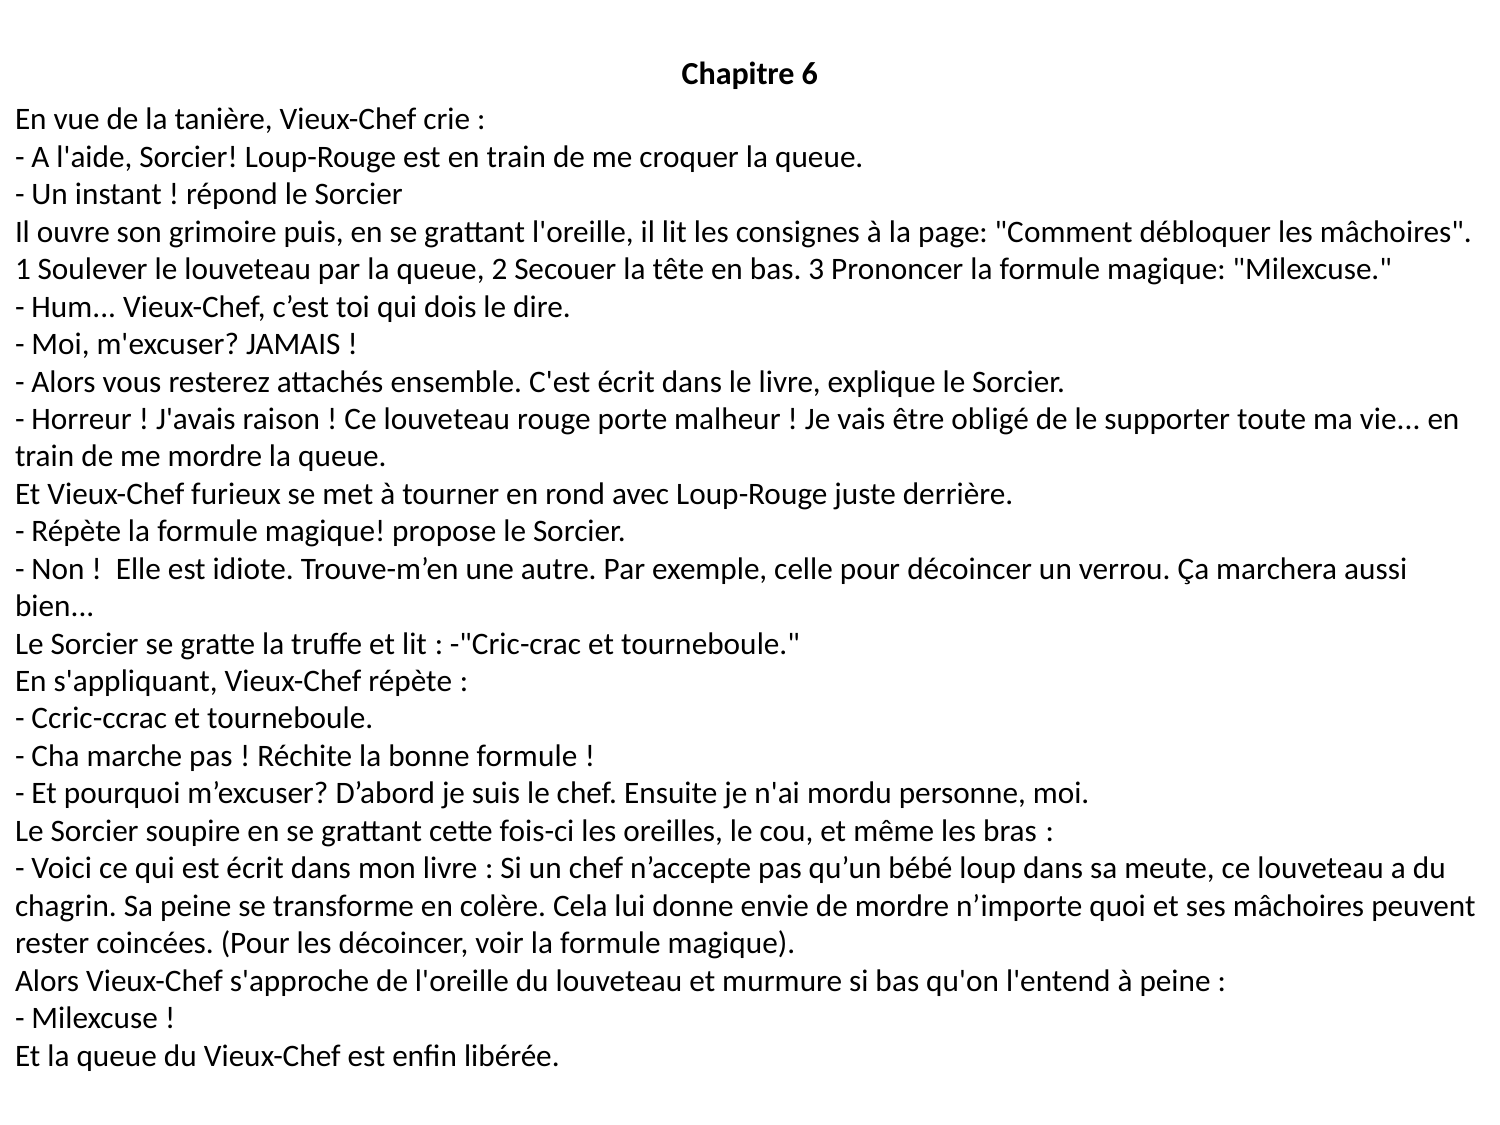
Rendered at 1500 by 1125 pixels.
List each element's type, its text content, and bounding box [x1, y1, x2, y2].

title Chapitre 6 [75, 45, 1425, 91]
list En vue de la tanière, Vieux-Chef crie : - A l'aide, Sorcier! Loup-Rouge est en train de me croquer la queue. - Un instant ! répond le Sorcier Il ouvre son grimoire puis, en se grattant l'oreille, il lit les consignes à la page: "Comment débloquer les mâchoires". 1 Soulever le louveteau par la queue, 2 Secouer la tête en bas. 3 Prononcer la formule magique: "Milexcuse." - Hum... Vieux-Chef, c’est toi qui dois le dire. - Moi, m'excuser? JAMAIS ! - Alors vous resterez attachés ensemble. C'est écrit dans le livre, explique le Sorcier. - Horreur ! J'avais raison ! Ce louveteau rouge porte malheur ! Je vais être obligé de le supporter toute ma vie... en train de me mordre la queue. Et Vieux-Chef furieux se met à tourner en rond avec Loup-Rouge juste derrière. - Répète la formule magique! propose le Sorcier. - Non ! Elle est idiote. Trouve-m’en une autre. Par exemple, celle pour décoincer un verrou. Ça marchera aussi bien... Le Sorcier se gratte la truffe et lit : -"Cric-crac et tourneboule." En s'appliquant, Vieux-Chef répète : - Ccric-ccrac et tourneboule. - Cha marche pas ! Réchite la bonne formule ! - Et pourquoi m’excuser? D’abord je suis le chef. Ensuite je n'ai mordu personne, moi. Le Sorcier soupire en se grattant cette fois-ci les oreilles, le cou, et même les bras : - Voici ce qui est écrit dans mon livre : Si un chef n’accepte pas qu’un bébé loup dans sa meute, ce louveteau a du chagrin. Sa peine se transforme en colère. Cela lui donne envie de mordre n’importe quoi et ses mâchoires peuvent rester coincées. (Pour les décoincer, voir la formule magique). Alors Vieux-Chef s'approche de l'oreille du louveteau et murmure si bas qu'on l'entend à peine : - Milexcuse ! Et la queue du Vieux-Chef est enfin libérée. [0, 91, 1500, 1125]
